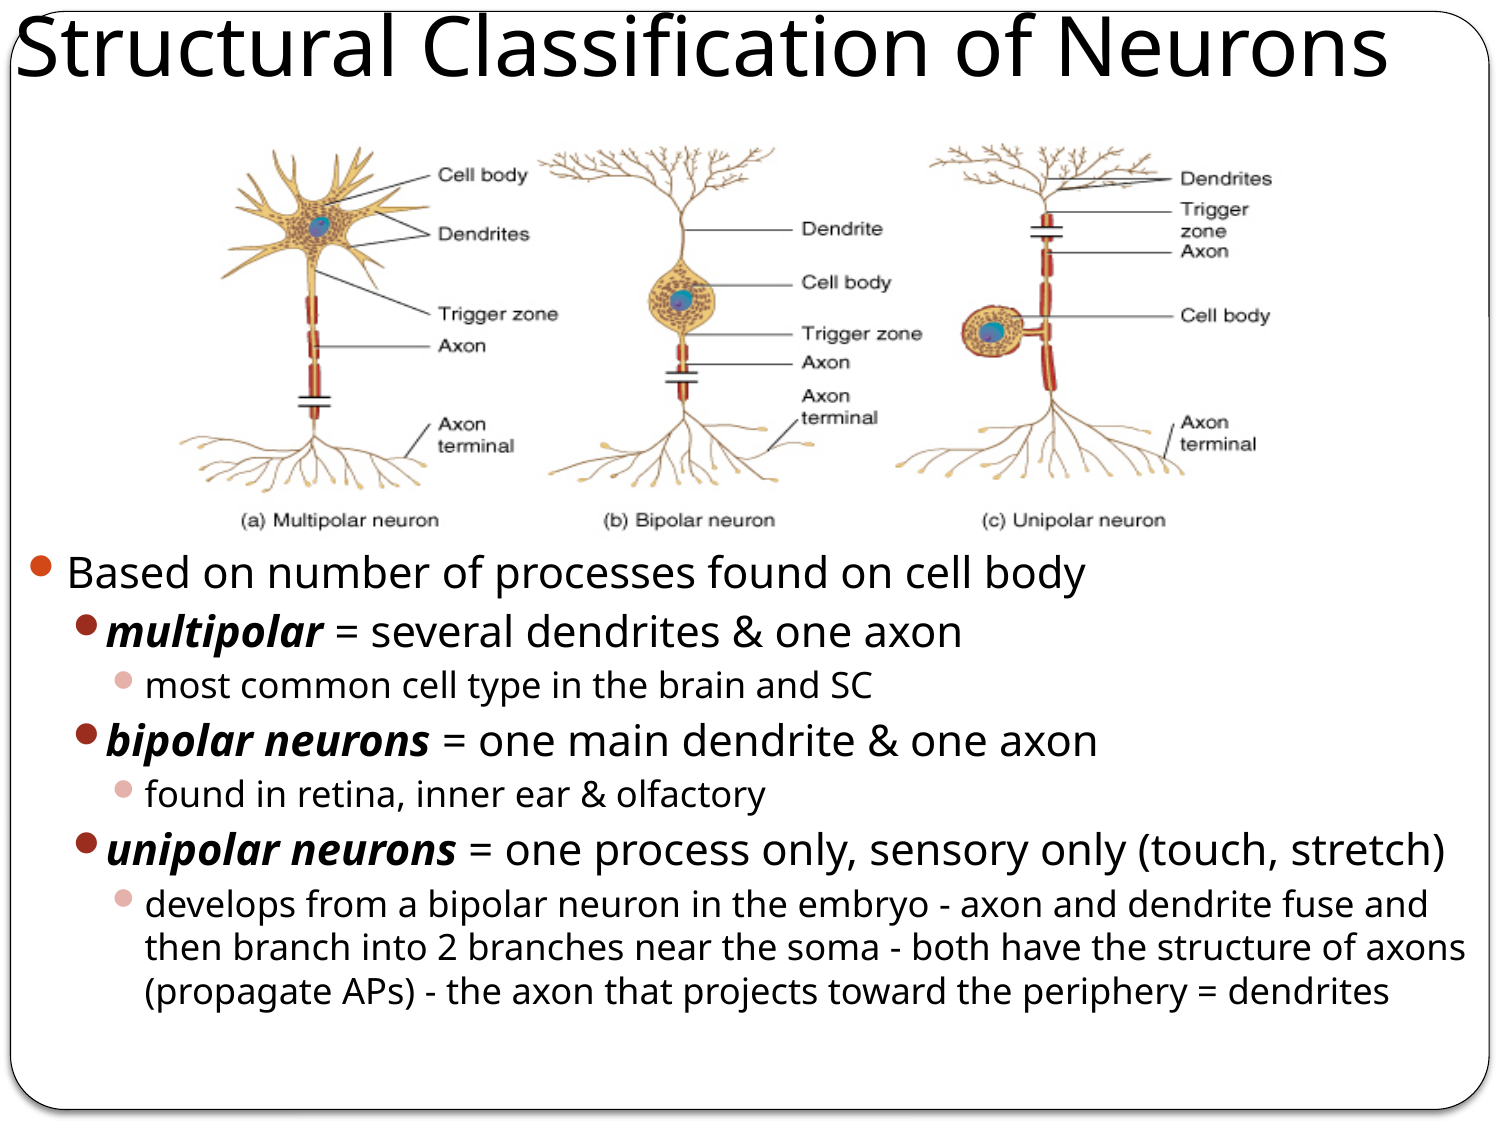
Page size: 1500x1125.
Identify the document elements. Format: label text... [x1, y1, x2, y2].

picture [147, 118, 1299, 543]
title Structural Classification of Neurons [0, 0, 1500, 109]
list Based on number of processes found on cell body multipolar = several dendrites & one axon most common cell type in the brain and SC bipolar neurons = one main dendrite & one axon found in retina, inner ear & olfactory unipolar neurons = one process only, sensory only (touch, stretch) develops from a bipolar neuron in the embryo - axon and dendrite fuse and then branch into 2 branches near the soma - both have the structure of axons (propagate APs) - the axon that projects toward the periphery = dendrites [12, 537, 1500, 1050]
